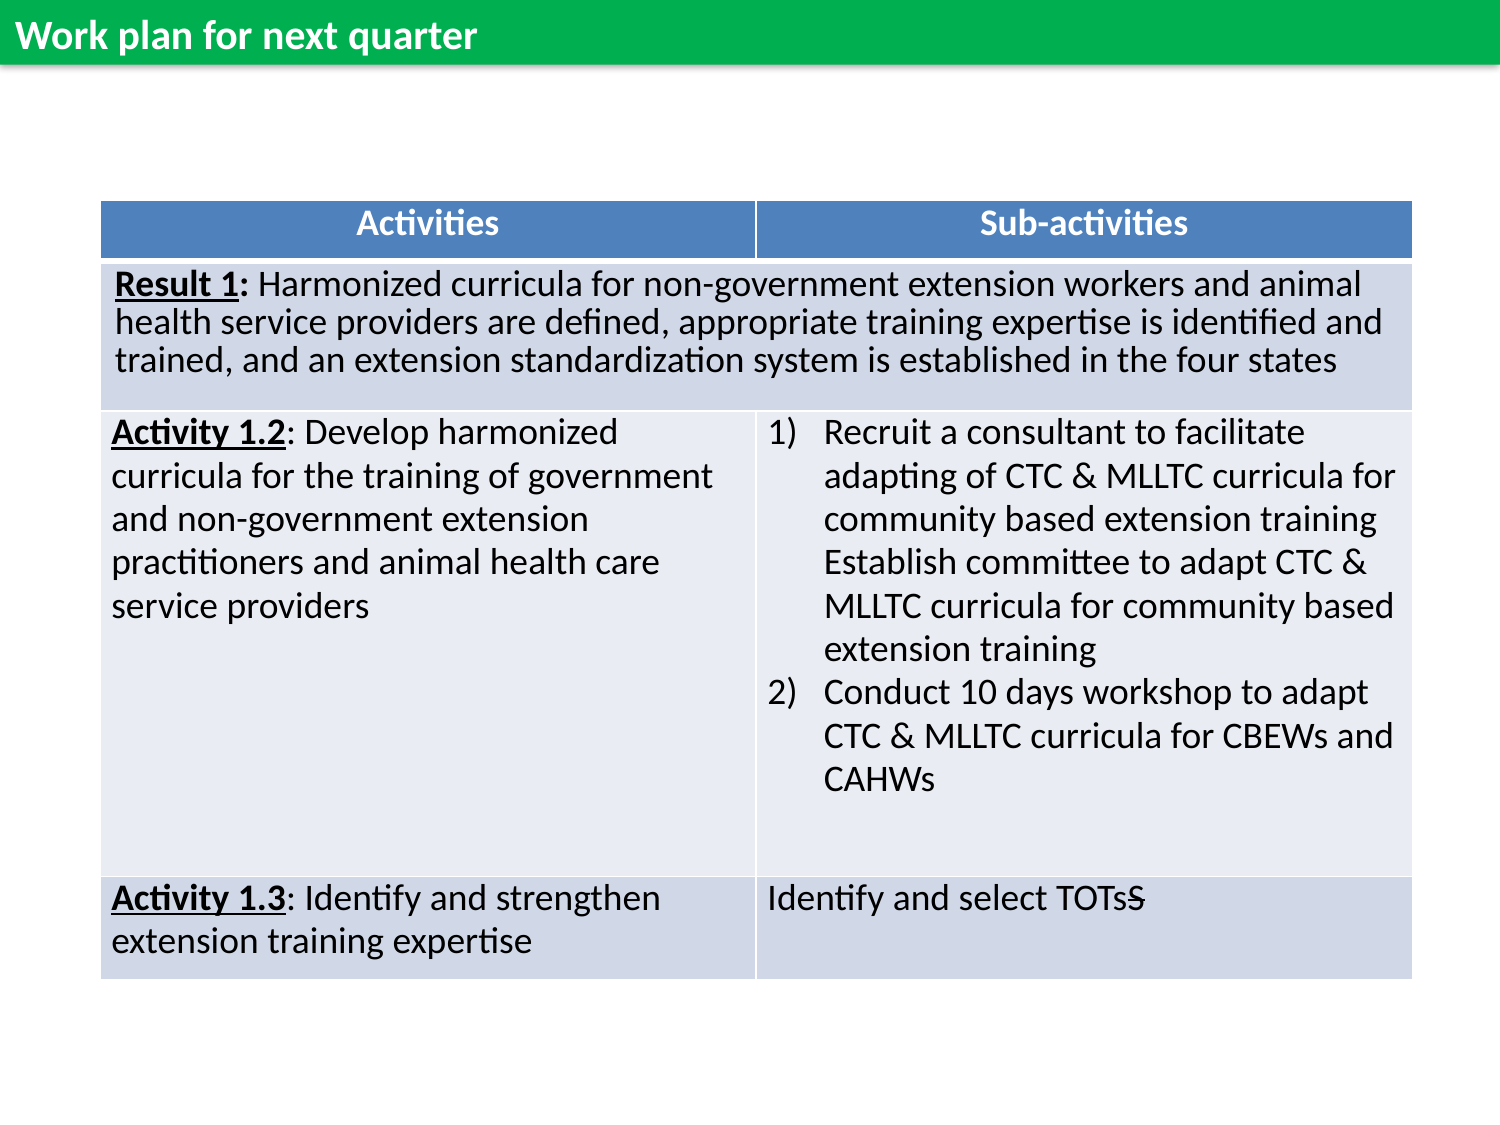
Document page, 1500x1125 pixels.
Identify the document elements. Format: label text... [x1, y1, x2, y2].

table_cell Recruit a consultant to facilitate adapting of CTC & MLLTC curricula for community based extension training Establish committee to adapt CTC & MLLTC curricula for community based extension training Conduct 10 days workshop to adapt CTC & MLLTC curricula for CBEWs and CAHWs [757, 412, 1412, 876]
table_cell Identify and select TOTsS [757, 877, 1412, 979]
text_box Work plan for next quarter [0, 0, 1500, 65]
table_cell Activity 1.2: Develop harmonized curricula for the training of government and non-government extension practitioners and animal health care service providers [101, 412, 755, 876]
table_cell Result 1: Harmonized curricula for non-government extension workers and animal health service providers are defined, appropriate training expertise is identified and trained, and an extension standardization system is established in the four states [101, 264, 1412, 410]
table_header Activities [101, 201, 755, 258]
table_header Sub-activities [757, 201, 1412, 258]
table_cell Activity 1.3: Identify and strengthen extension training expertise [101, 877, 755, 979]
